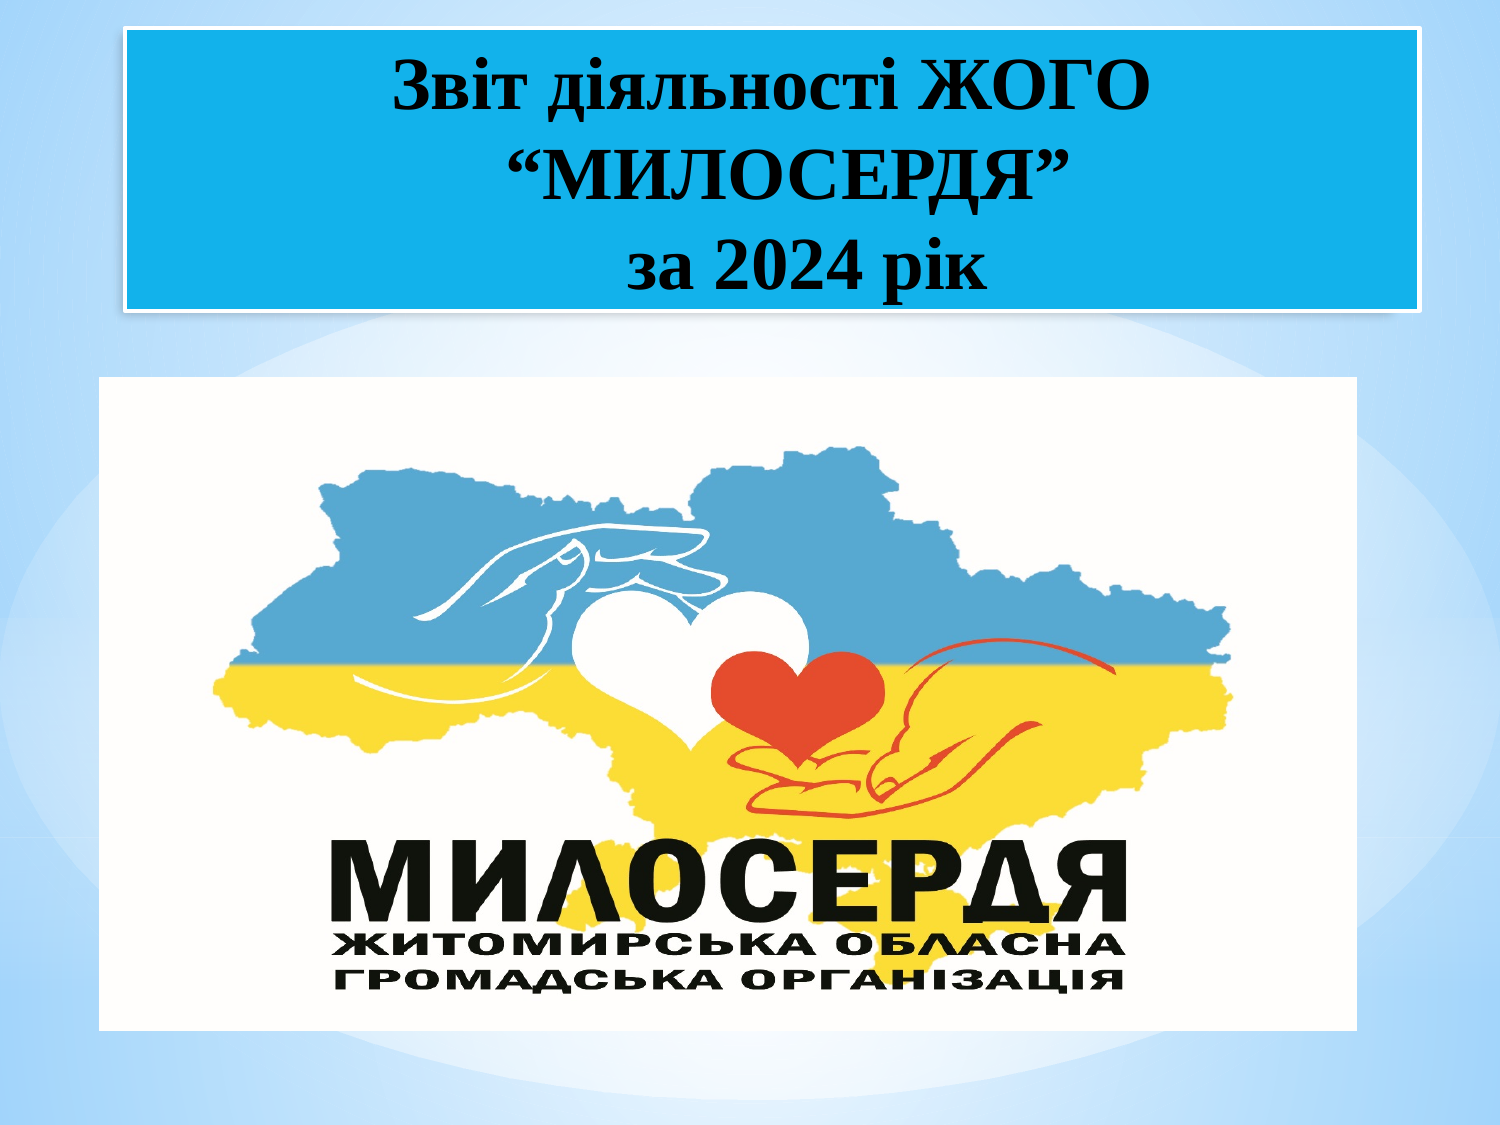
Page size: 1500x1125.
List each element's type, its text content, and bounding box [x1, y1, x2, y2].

picture [99, 376, 1357, 1031]
title Звіт діяльності ЖОГО “МИЛОСЕРДЯ” за 2024 рік [123, 26, 1422, 313]
